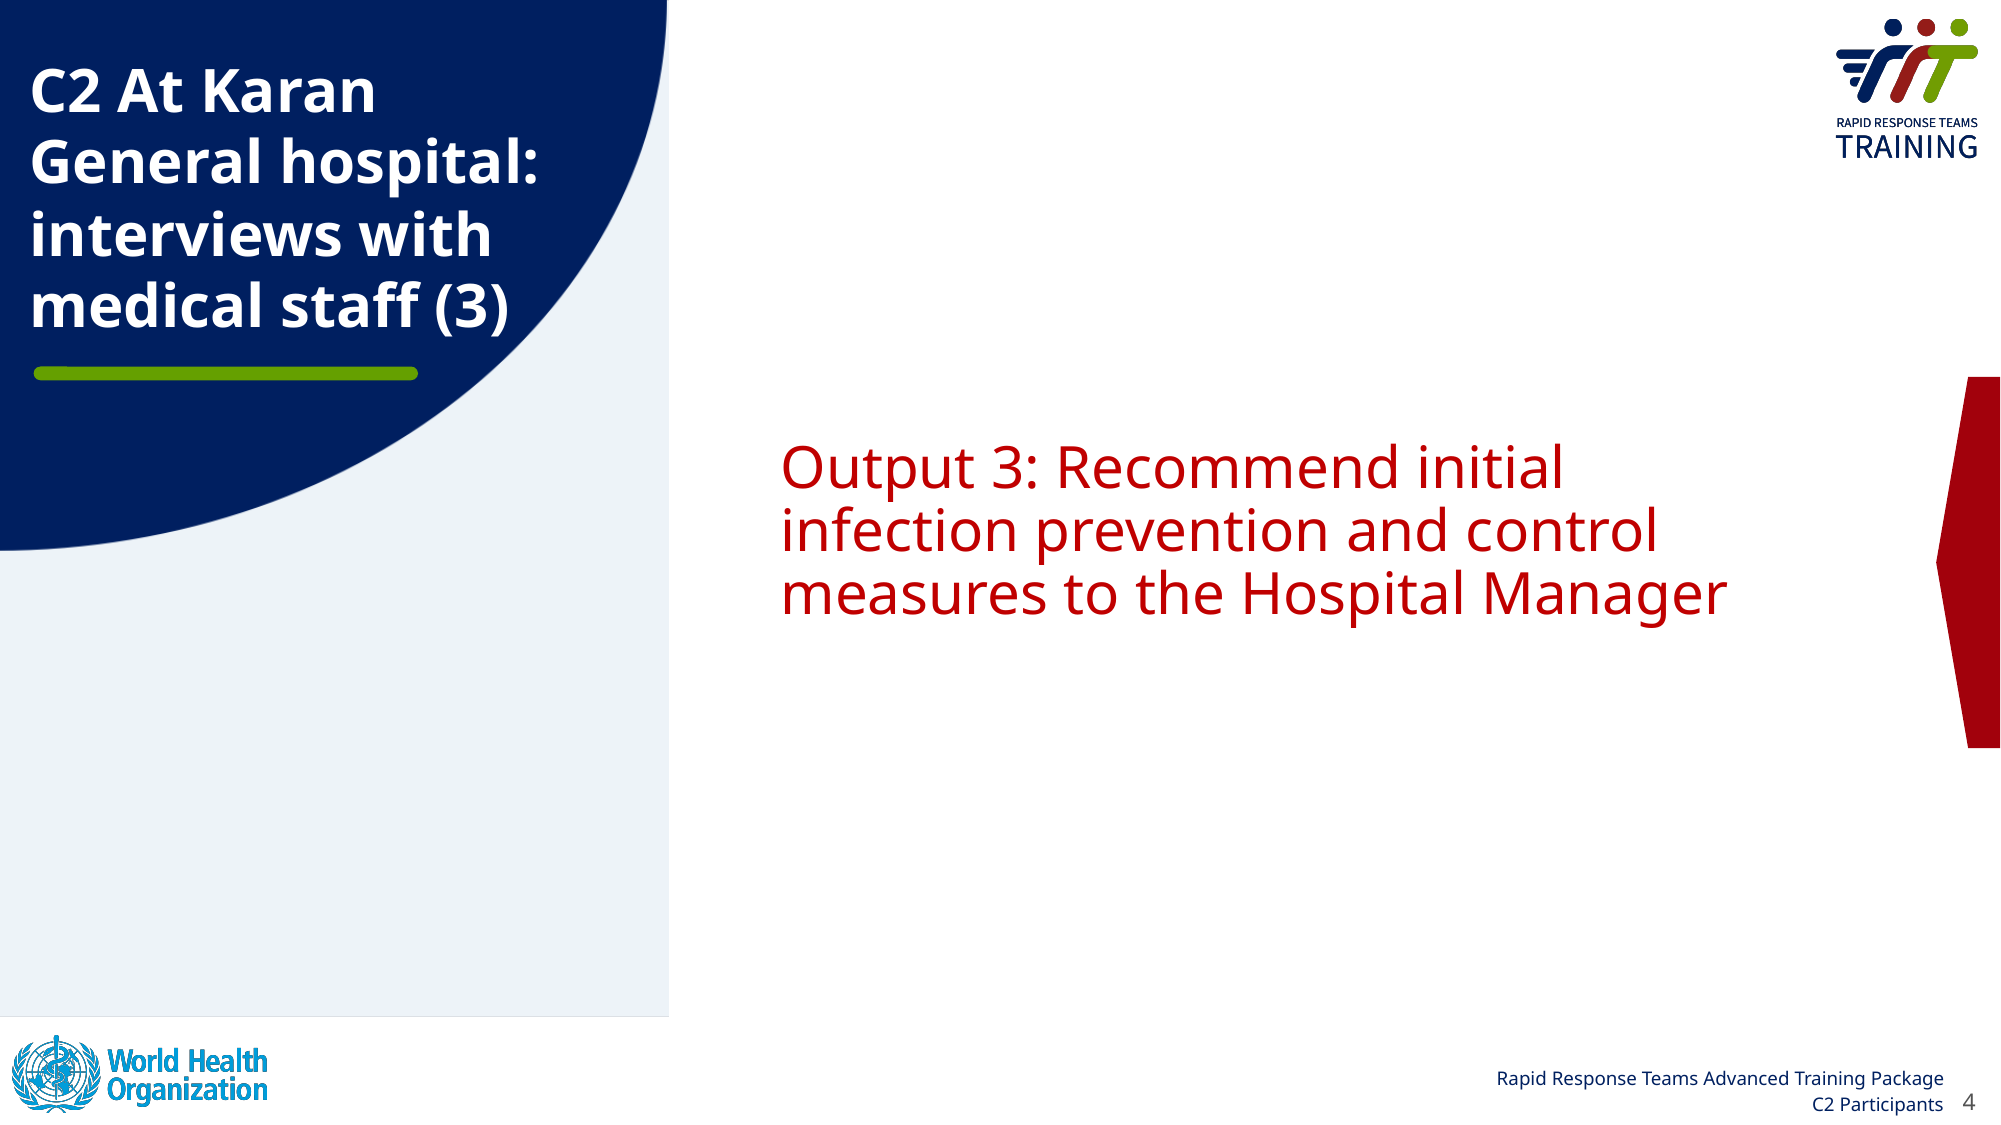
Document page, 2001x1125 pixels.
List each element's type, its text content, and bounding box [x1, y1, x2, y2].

picture [59, 1035, 267, 1113]
picture [40, 1062, 47, 1070]
picture [24, 1054, 36, 1087]
picture [30, 1083, 37, 1091]
text_box Output 3: Recommend initial infection prevention and control measures to the Hospital Manager [773, 431, 1809, 635]
picture [1835, 19, 1978, 167]
picture [12, 1083, 48, 1113]
picture [36, 1088, 78, 1105]
picture [22, 1062, 26, 1077]
picture [12, 1035, 54, 1068]
picture [50, 1108, 62, 1113]
picture [34, 1054, 43, 1078]
picture [71, 1053, 90, 1091]
picture [46, 1056, 54, 1062]
title C2 At Karan General hospital: interviews with medical staff (3) [21, 36, 558, 355]
text_box [33, 366, 419, 381]
picture [0, 0, 669, 1018]
